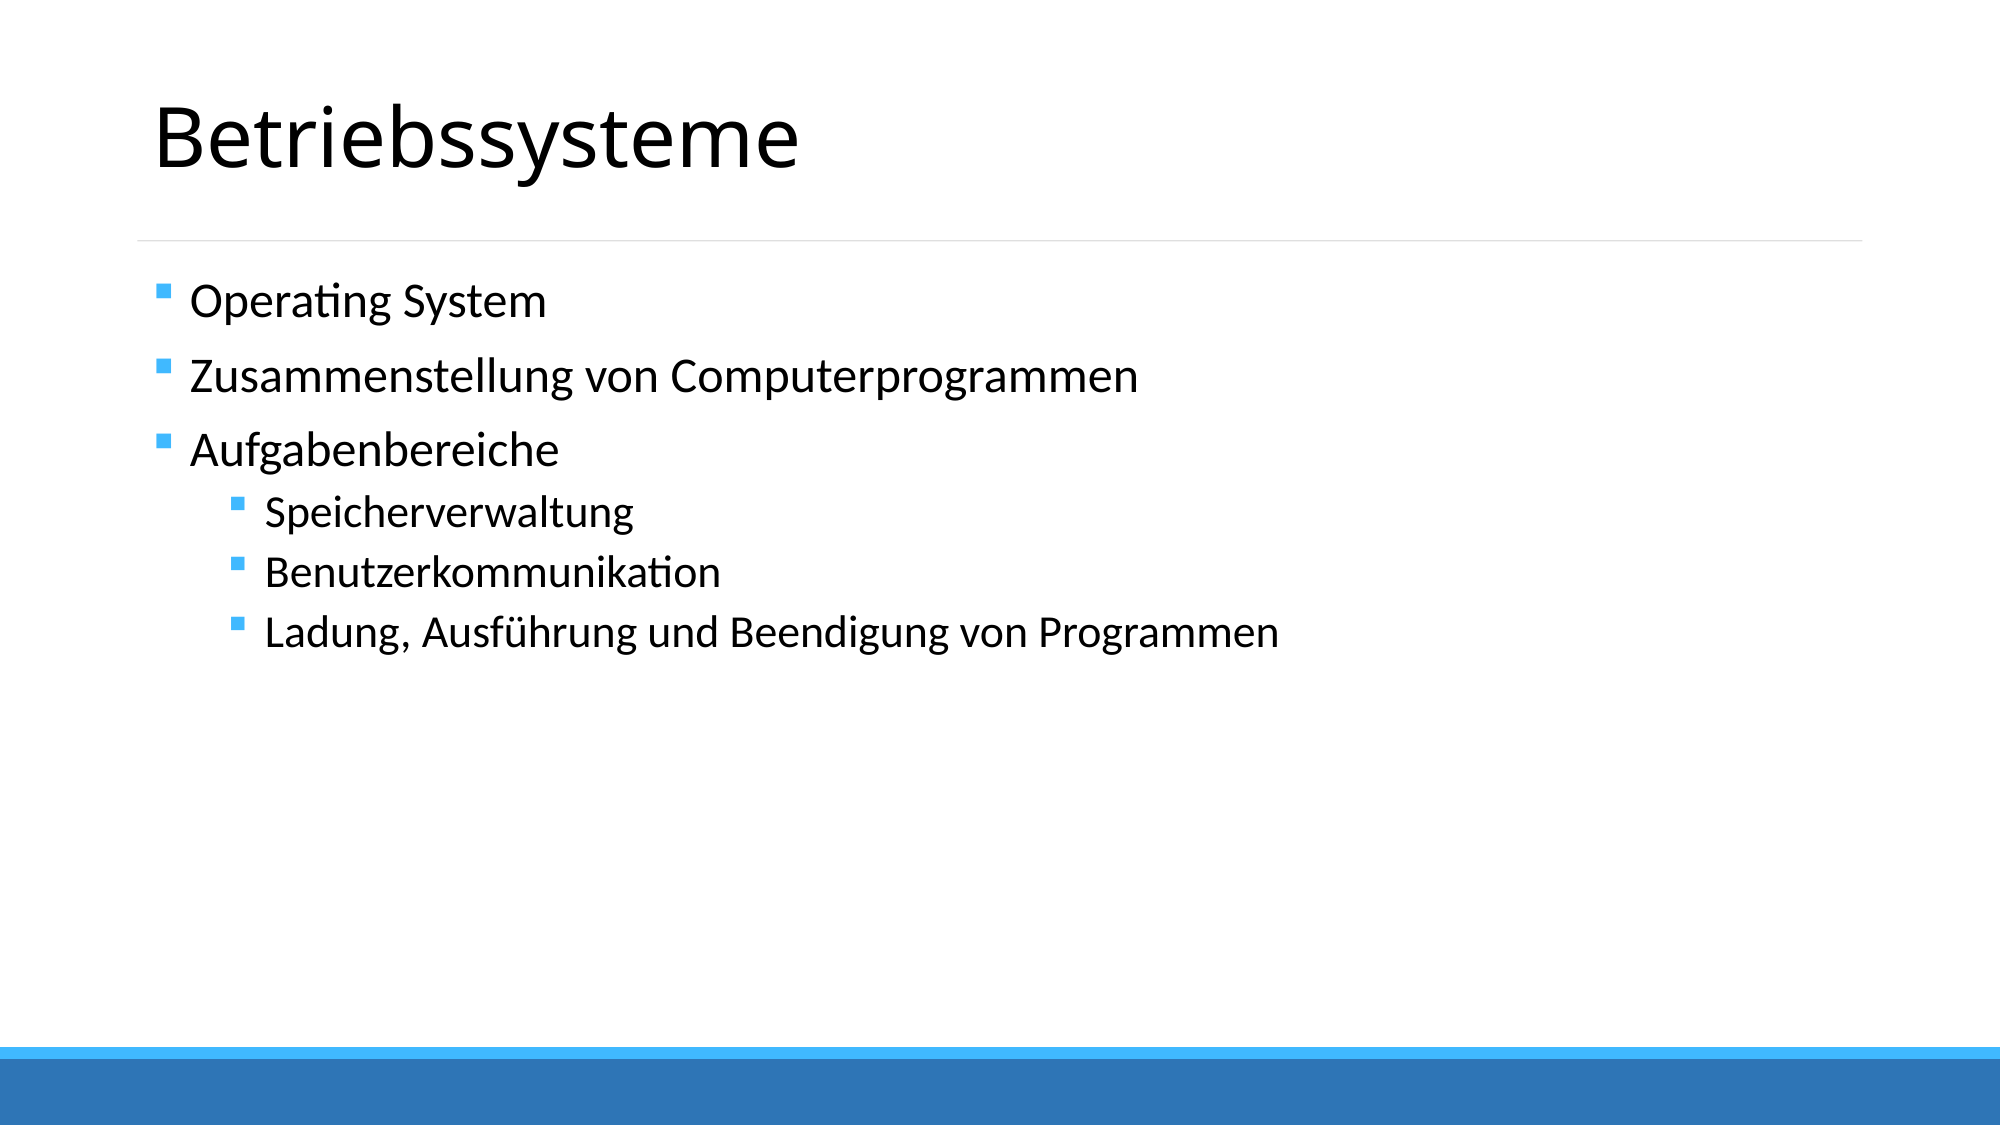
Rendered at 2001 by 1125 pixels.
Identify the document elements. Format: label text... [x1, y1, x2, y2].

title Betriebssysteme [137, 48, 1863, 234]
list Operating System Zusammenstellung von Computerprogrammen Aufgabenbereiche Speicherverwaltung Benutzerkommunikation Ladung, Ausführung und Beendigung von Programmen [137, 266, 1863, 1043]
